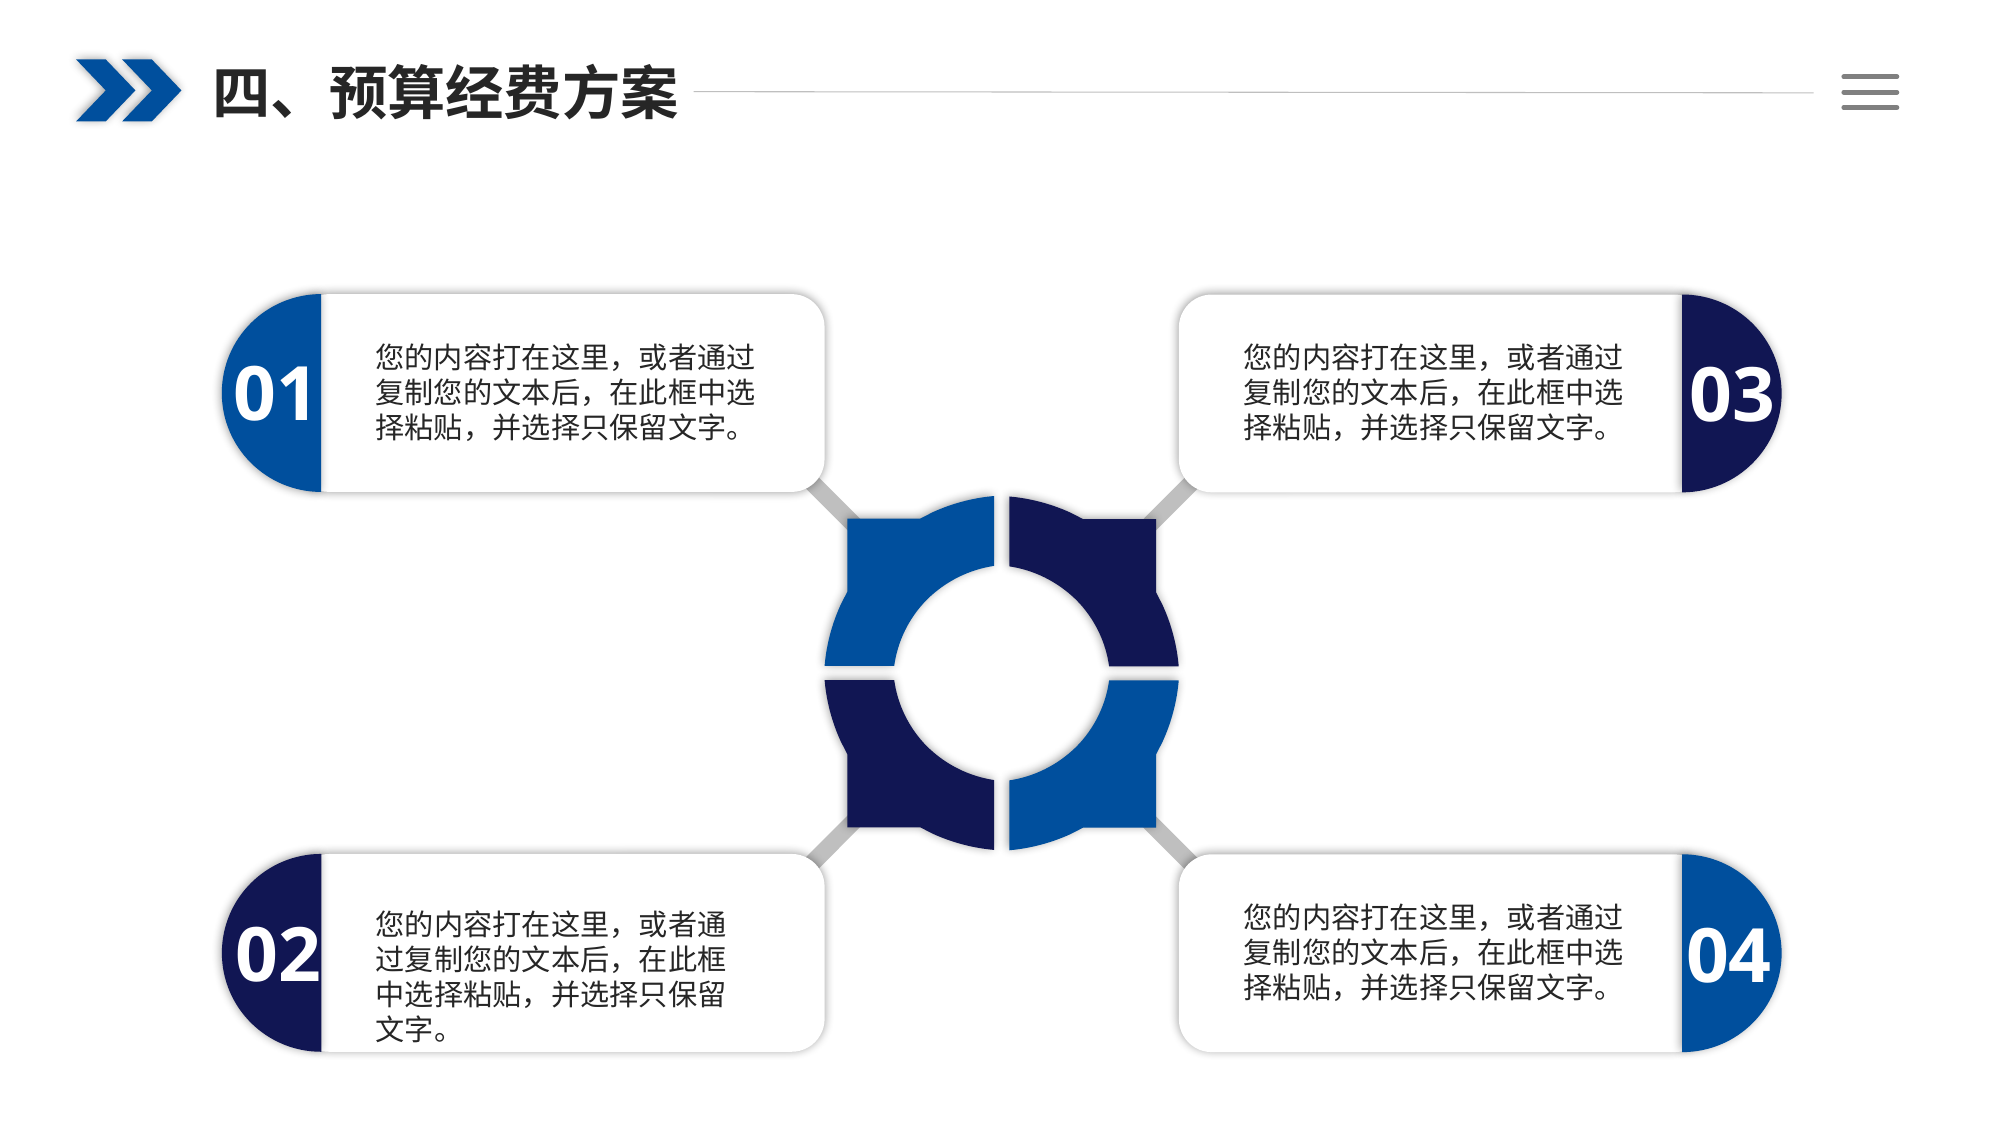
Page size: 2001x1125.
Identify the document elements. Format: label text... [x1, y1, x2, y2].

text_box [1009, 680, 1782, 1053]
text_box 四、预算经费方案 [198, 49, 694, 134]
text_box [1009, 294, 1784, 667]
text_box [1843, 76, 1897, 108]
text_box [221, 294, 995, 666]
text_box [73, 58, 137, 123]
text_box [221, 679, 995, 1052]
text_box [119, 58, 183, 123]
